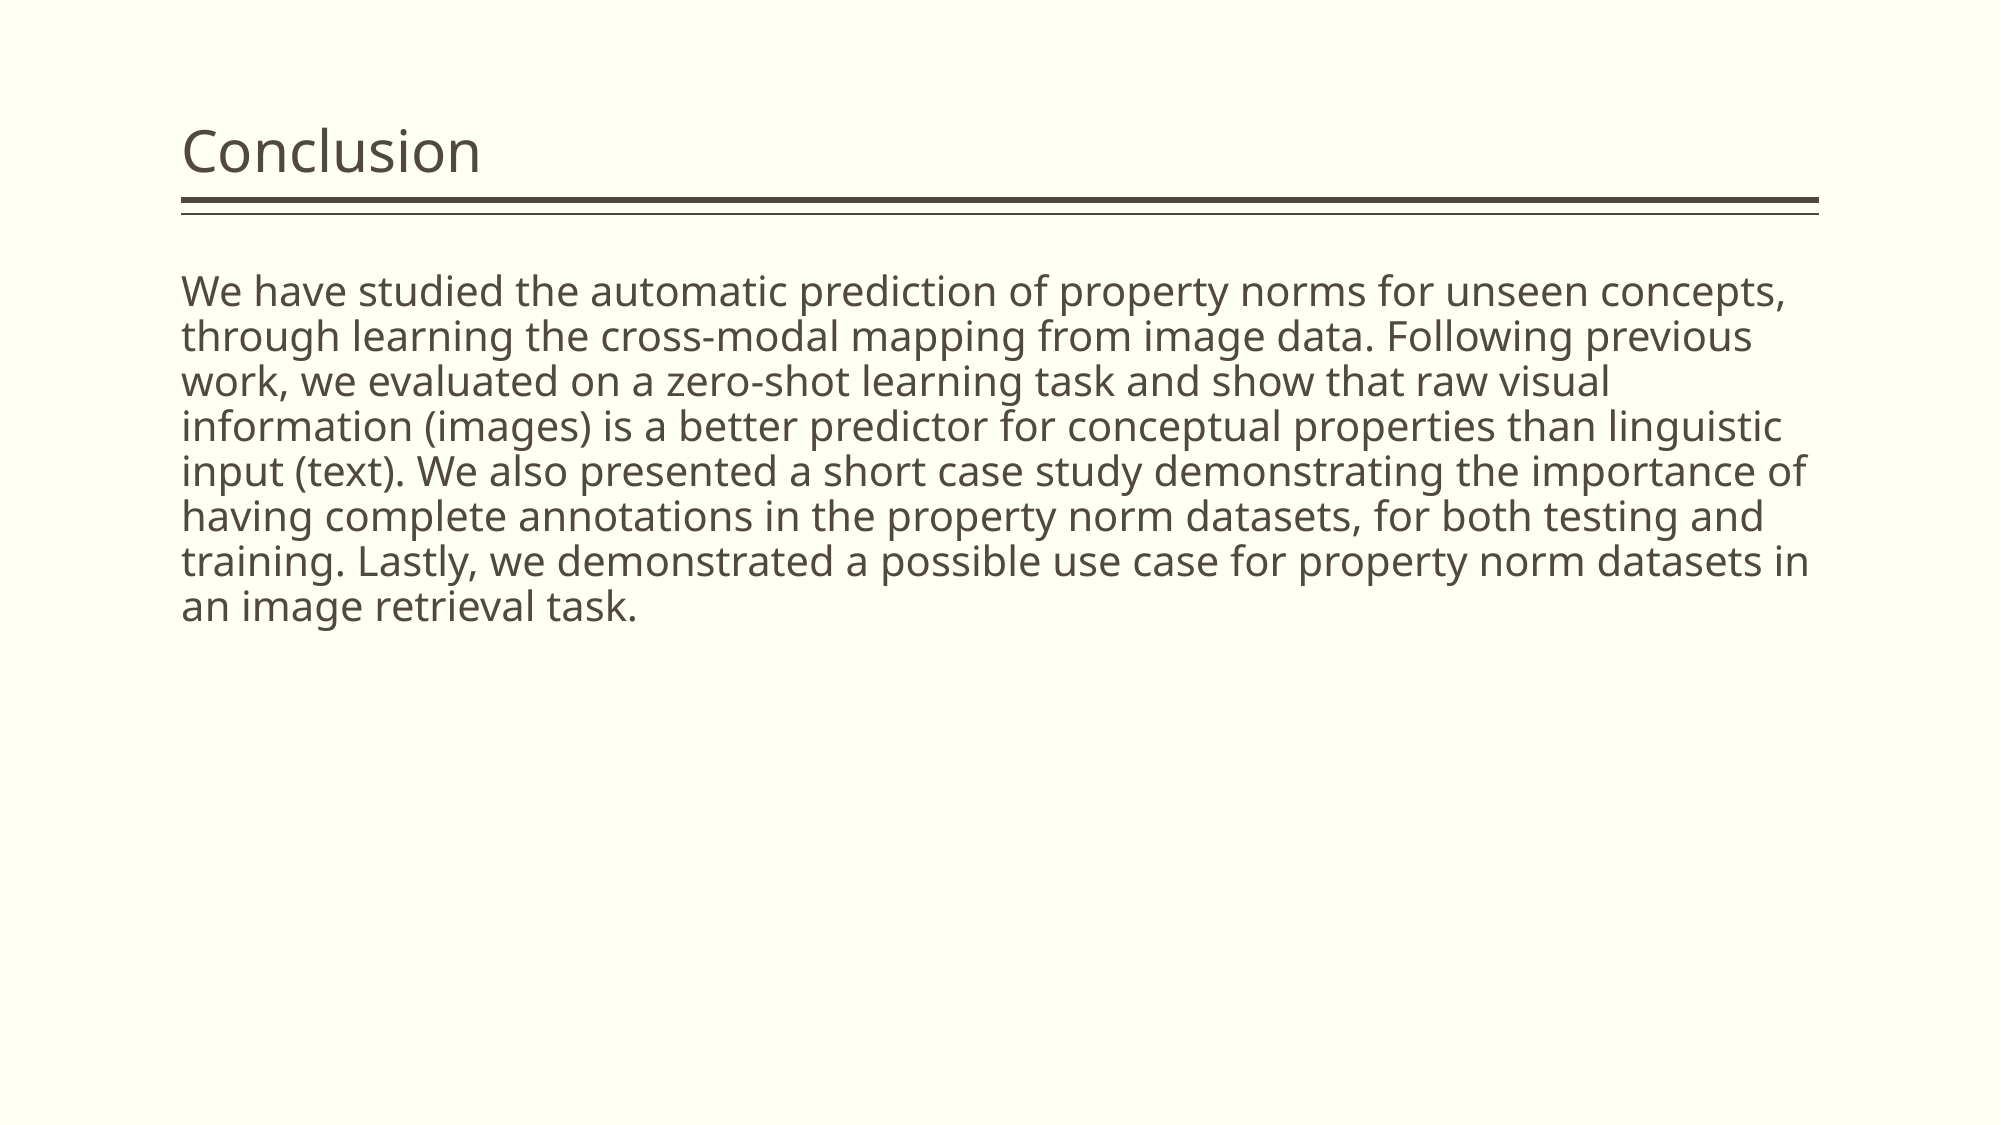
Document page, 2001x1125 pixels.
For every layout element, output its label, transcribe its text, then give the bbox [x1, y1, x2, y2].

list We have studied the automatic prediction of property norms for unseen concepts, through learning the cross-modal mapping from image data. Following previous work, we evaluated on a zero-shot learning task and show that raw visual information (images) is a better predictor for conceptual properties than linguistic input (text). We also presented a short case study demonstrating the importance of having complete annotations in the property norm datasets, for both testing and training. Lastly, we demonstrated a possible use case for property norm datasets in an image retrieval task. [181, 262, 1819, 1013]
title Conclusion [181, 12, 1819, 193]
